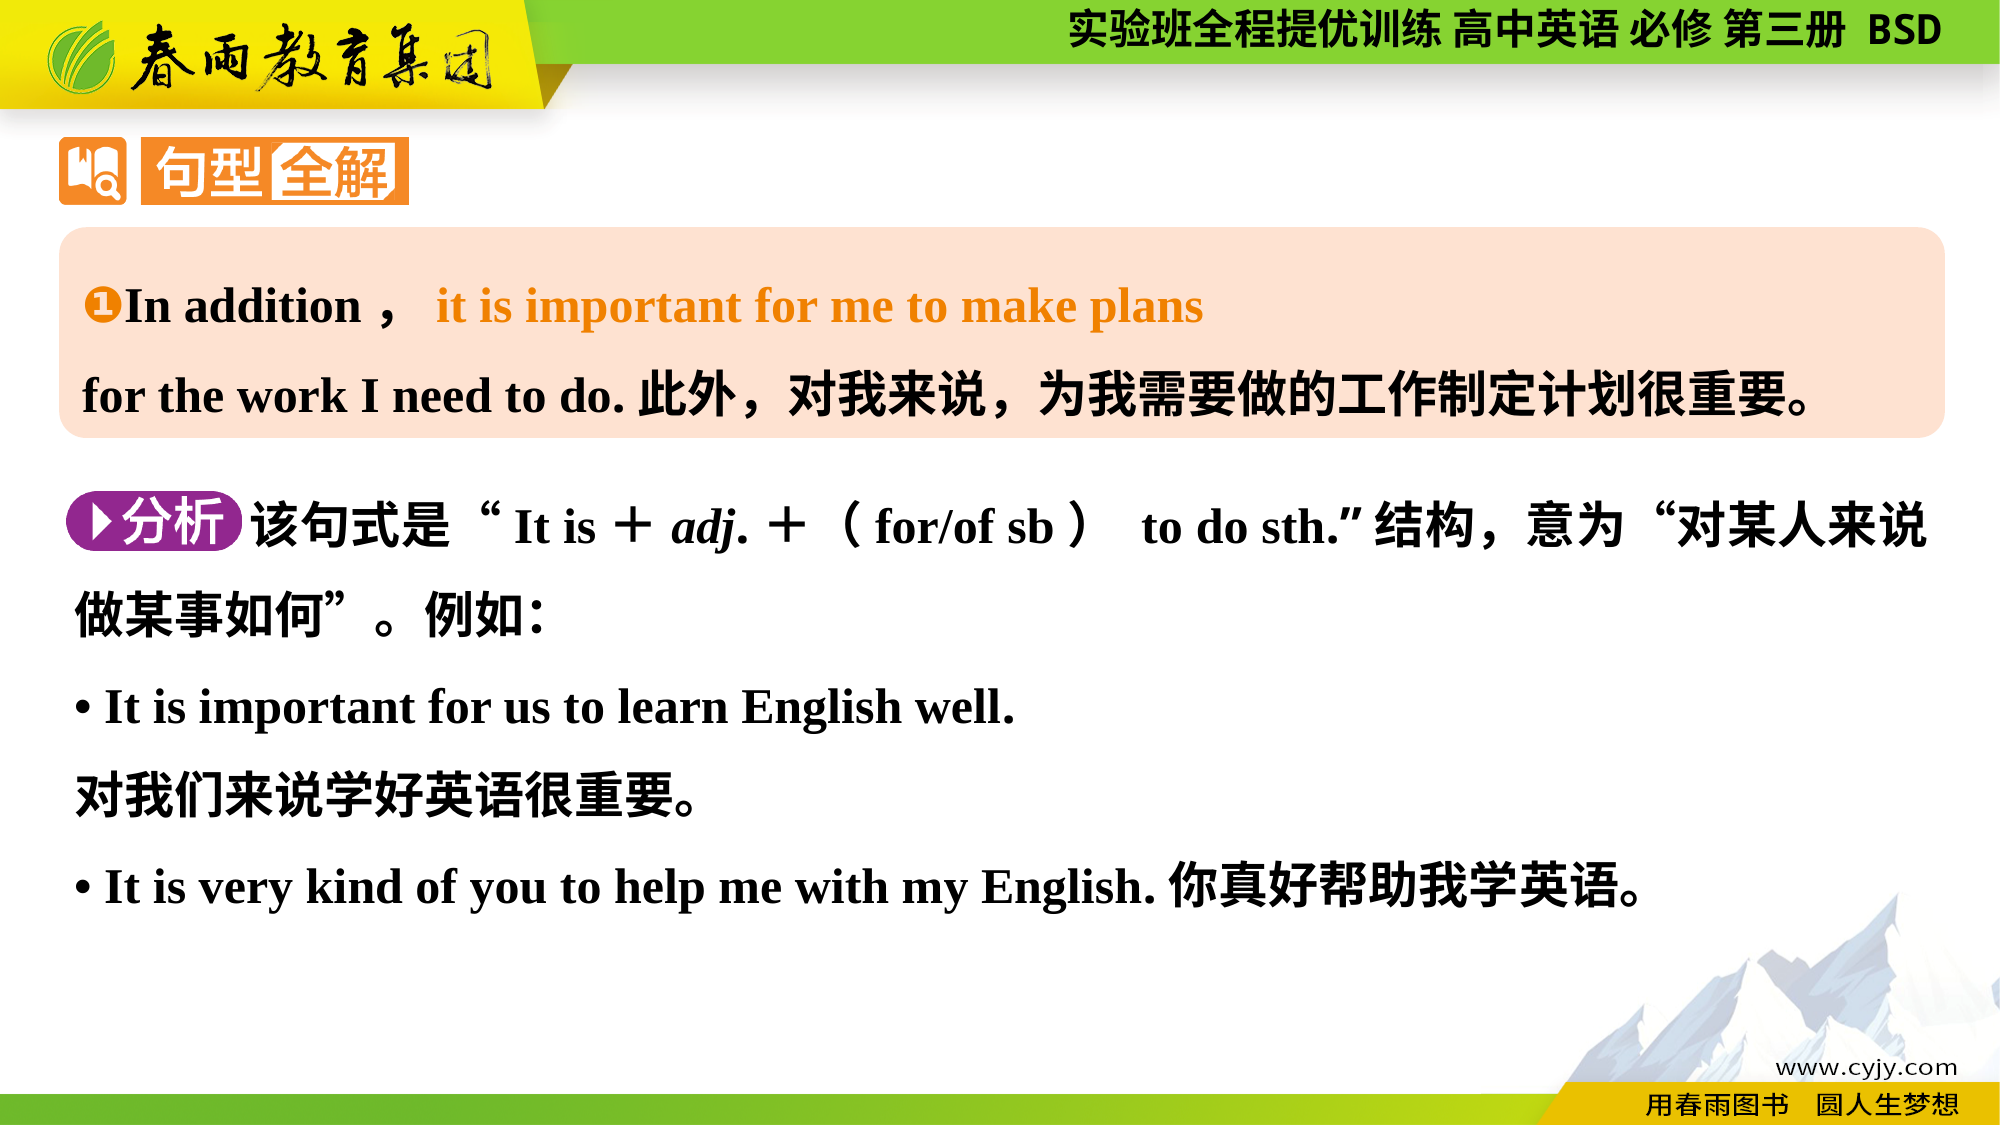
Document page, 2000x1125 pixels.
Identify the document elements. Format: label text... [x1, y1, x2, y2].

picture [0, 0, 2000, 1125]
list 该句式是“It is＋adj.＋（for/of sb） to do sth.”结构，意为“对某人来说做某事如何”。例如： • It is important for us to learn English well. 对我们来说学好英语很重要。 • It is very kind of you to help me with my English.你真好帮助我学英语。 [59, 456, 1944, 926]
text_box ❶In addition，it is important for me to make plans for the work I need to do.此外，对我来说，为我需要做的工作制定计划很重要。 [59, 227, 1945, 438]
